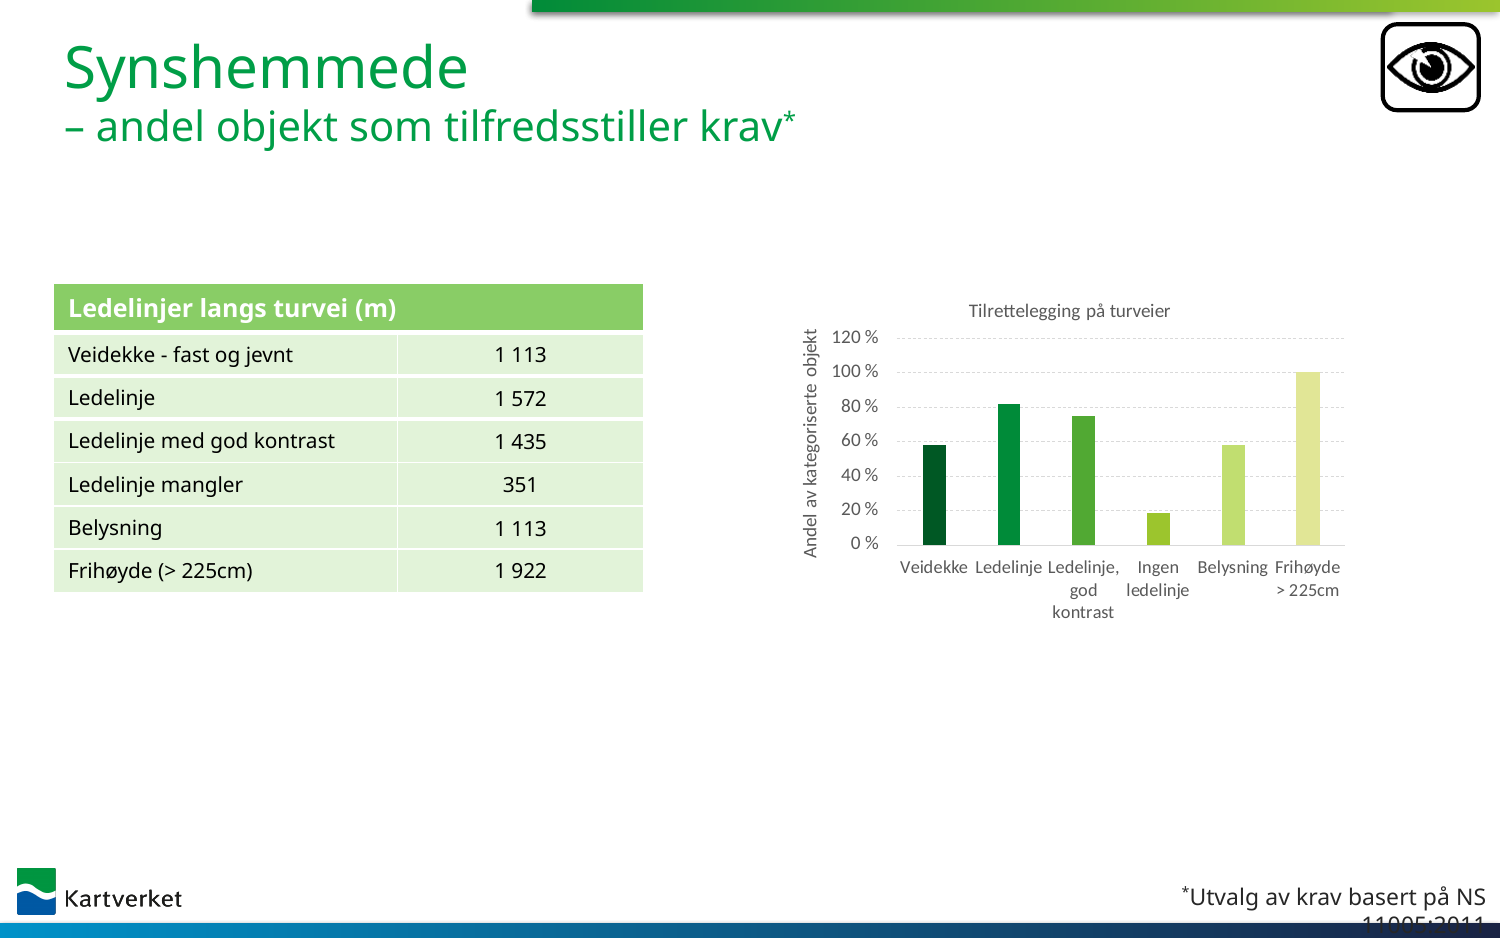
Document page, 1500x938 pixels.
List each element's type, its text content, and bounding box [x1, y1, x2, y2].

table_cell Ledelinje [54, 378, 397, 417]
table_cell Ledelinje mangler [54, 463, 397, 505]
table_cell Belysning [54, 507, 397, 548]
table_cell 1 113 [398, 507, 643, 548]
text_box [1382, 24, 1480, 111]
table_cell 1 435 [398, 421, 643, 462]
text_box *Utvalg av krav basert på NS 11005:2011 [1068, 873, 1500, 938]
table_cell Frihøyde (> 225cm) [54, 550, 397, 592]
table_cell 1 572 [398, 378, 643, 417]
picture [791, 291, 1348, 630]
table_cell 351 [398, 463, 643, 505]
table_cell Veidekke - fast og jevnt [54, 335, 397, 374]
table_cell 1 922 [398, 550, 643, 592]
table_header Ledelinjer langs turvei (m) [54, 284, 643, 330]
table_cell Ledelinje med god kontrast [54, 421, 397, 462]
text_box Synshemmede – andel objekt som tilfredsstiller krav* [49, 24, 1431, 158]
table_cell 1 113 [398, 335, 643, 374]
